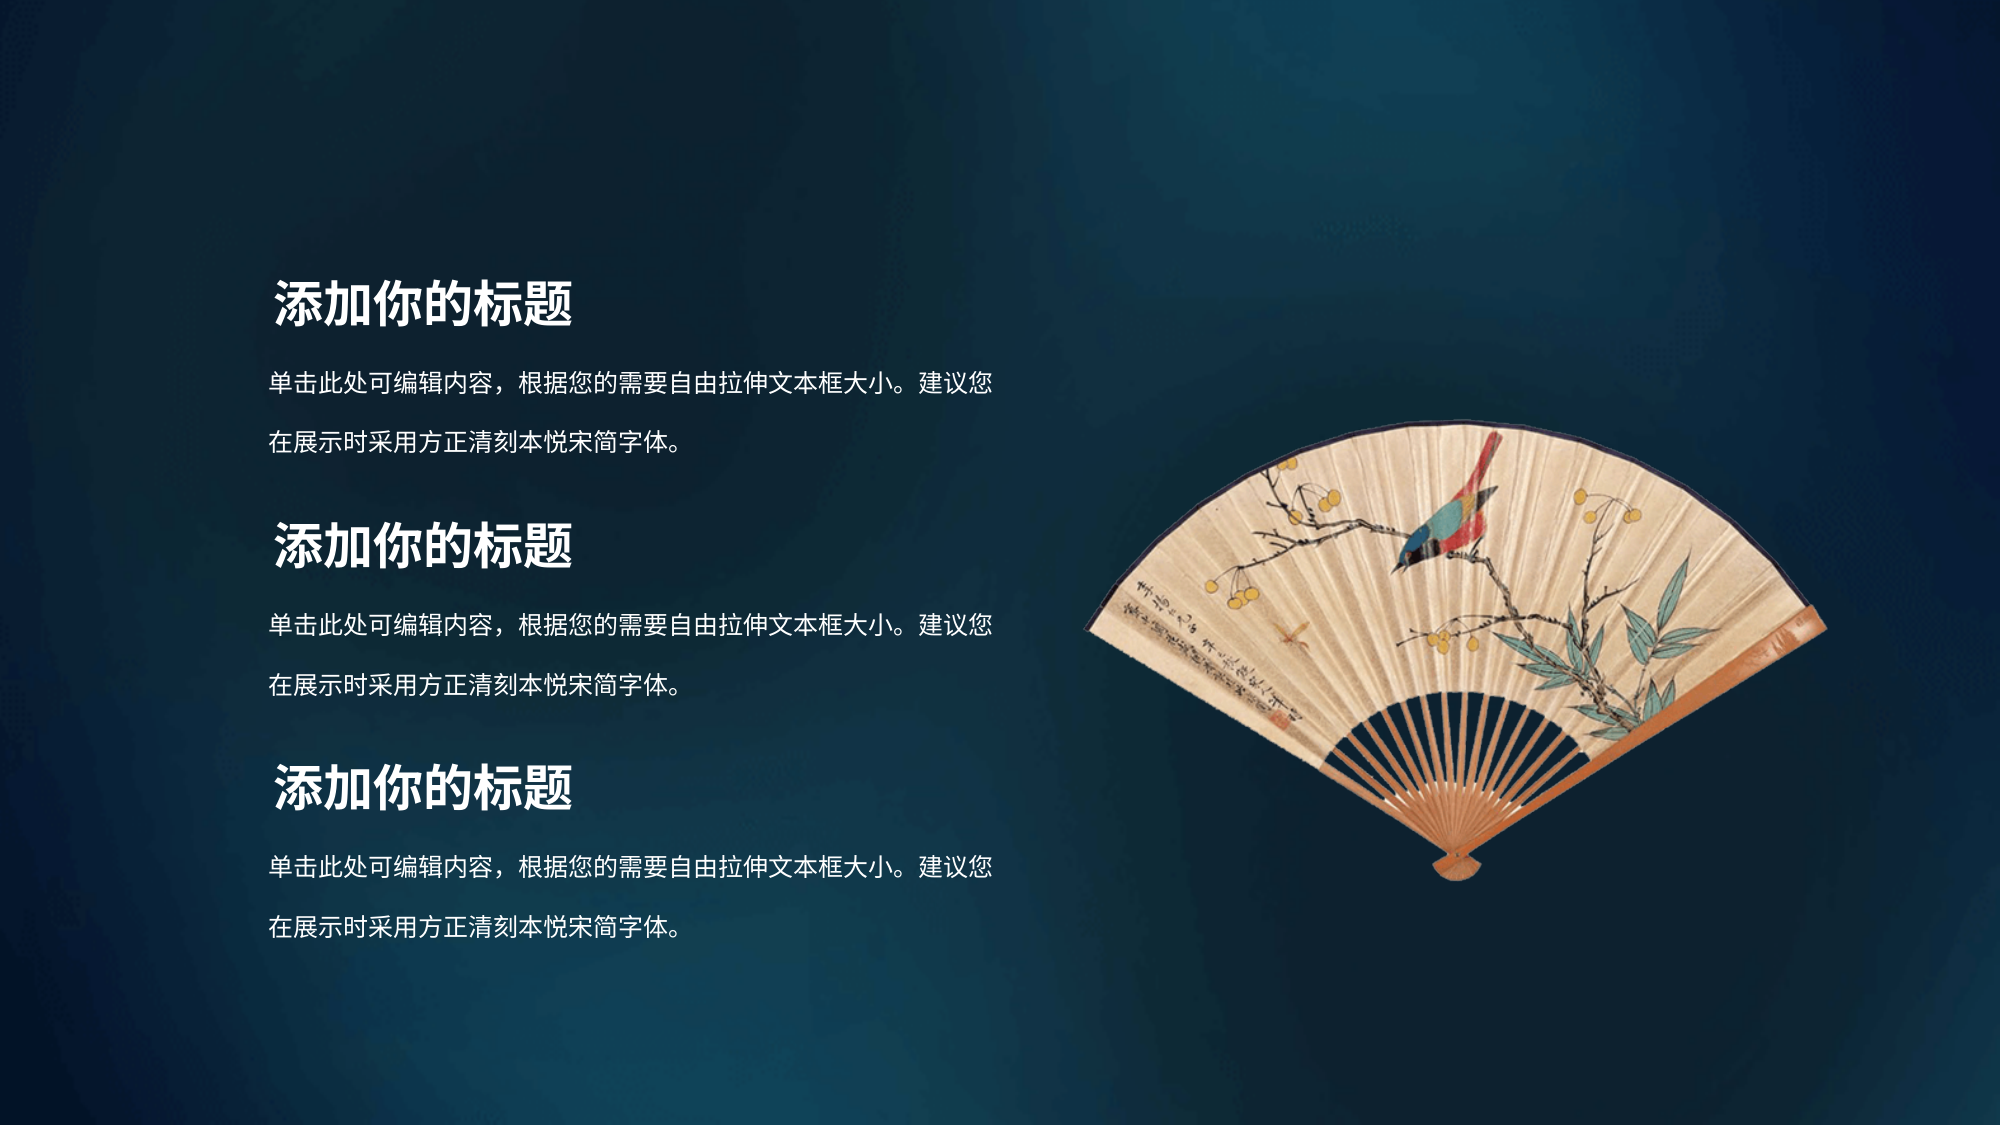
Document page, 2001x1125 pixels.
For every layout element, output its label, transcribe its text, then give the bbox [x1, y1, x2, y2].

text_box 单击此处可编辑内容，根据您的需要自由拉伸文本框大小。建议您在展示时采用方正清刻本悦宋简字体。 [268, 337, 1000, 457]
text_box 添加你的标题 [273, 272, 765, 333]
picture [0, 0, 2000, 1125]
text_box 单击此处可编辑内容，根据您的需要自由拉伸文本框大小。建议您在展示时采用方正清刻本悦宋简字体。 [268, 579, 1000, 699]
text_box 添加你的标题 [273, 514, 765, 575]
text_box 单击此处可编辑内容，根据您的需要自由拉伸文本框大小。建议您在展示时采用方正清刻本悦宋简字体。 [268, 821, 1000, 942]
text_box 添加你的标题 [273, 756, 765, 817]
